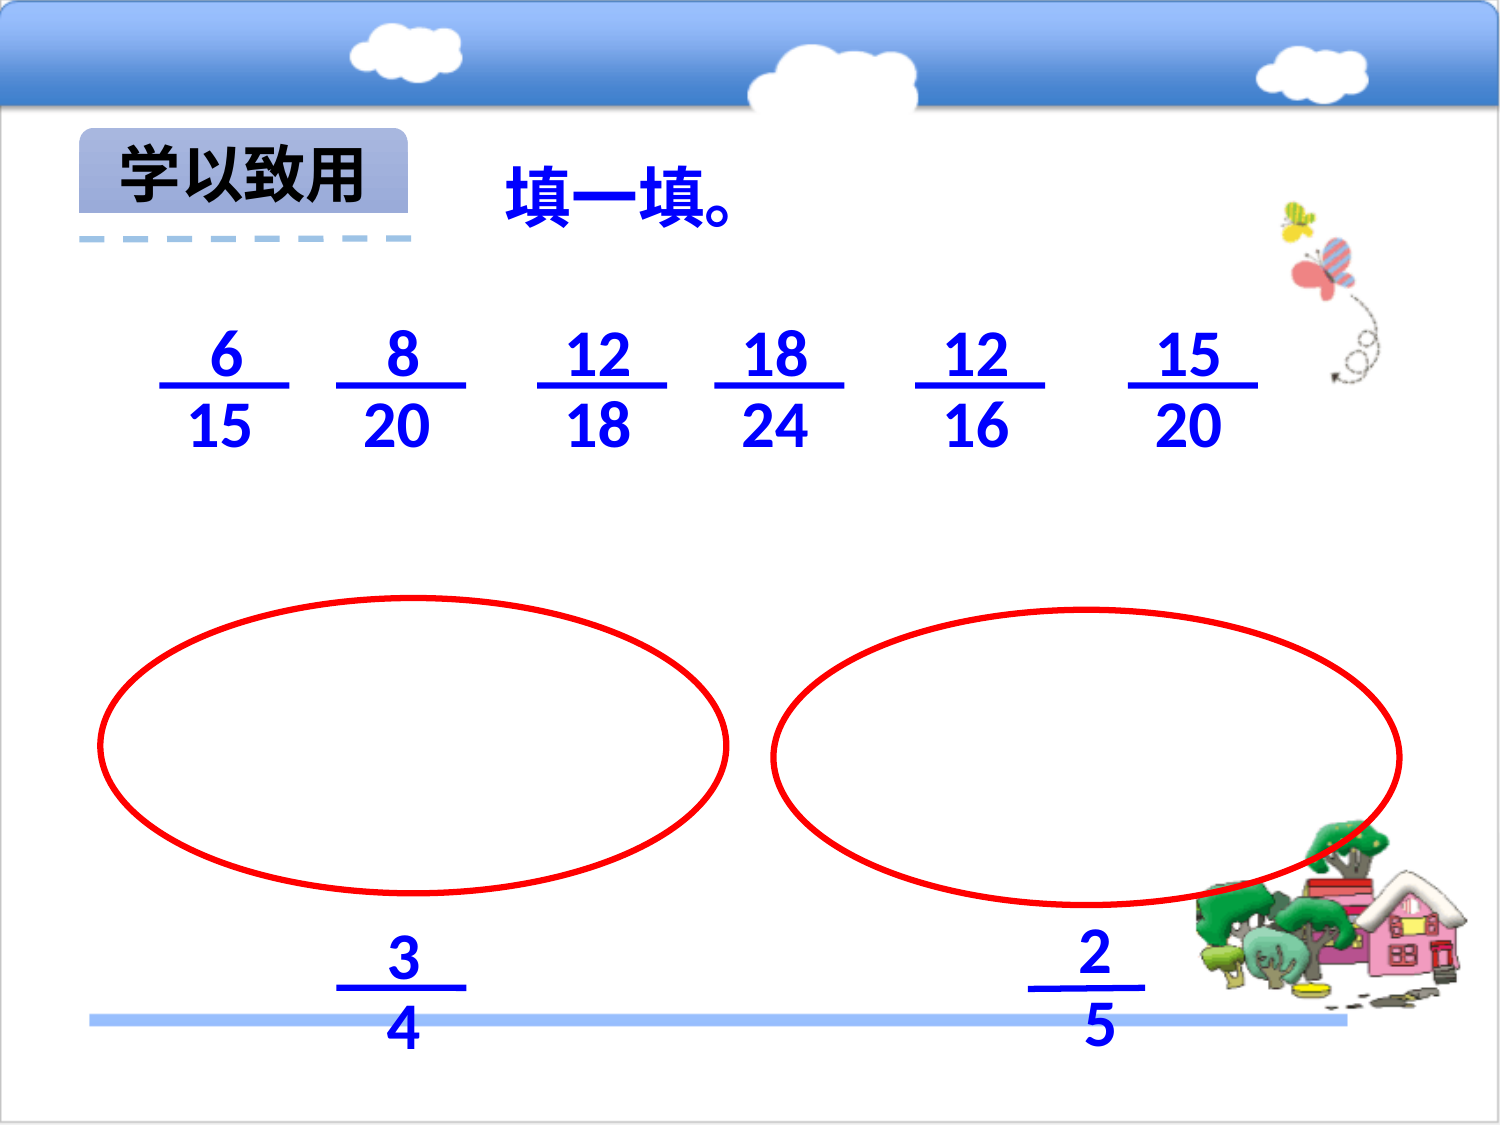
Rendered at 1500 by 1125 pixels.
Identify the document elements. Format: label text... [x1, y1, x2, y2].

text_box 填一填。 [490, 148, 821, 243]
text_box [1127, 302, 1282, 469]
text_box 2 [1063, 899, 1135, 994]
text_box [537, 302, 692, 469]
picture [0, 0, 1500, 1125]
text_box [159, 302, 290, 469]
text_box 4 [371, 1000, 443, 1071]
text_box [336, 302, 491, 469]
text_box 5 [1068, 988, 1140, 1067]
text_box 学以致用 [78, 127, 409, 214]
text_box [773, 609, 1400, 905]
text_box 3 [371, 905, 443, 1000]
text_box 5 [1135, 972, 1140, 987]
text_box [915, 302, 1069, 469]
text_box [714, 302, 869, 469]
text_box [100, 597, 727, 894]
